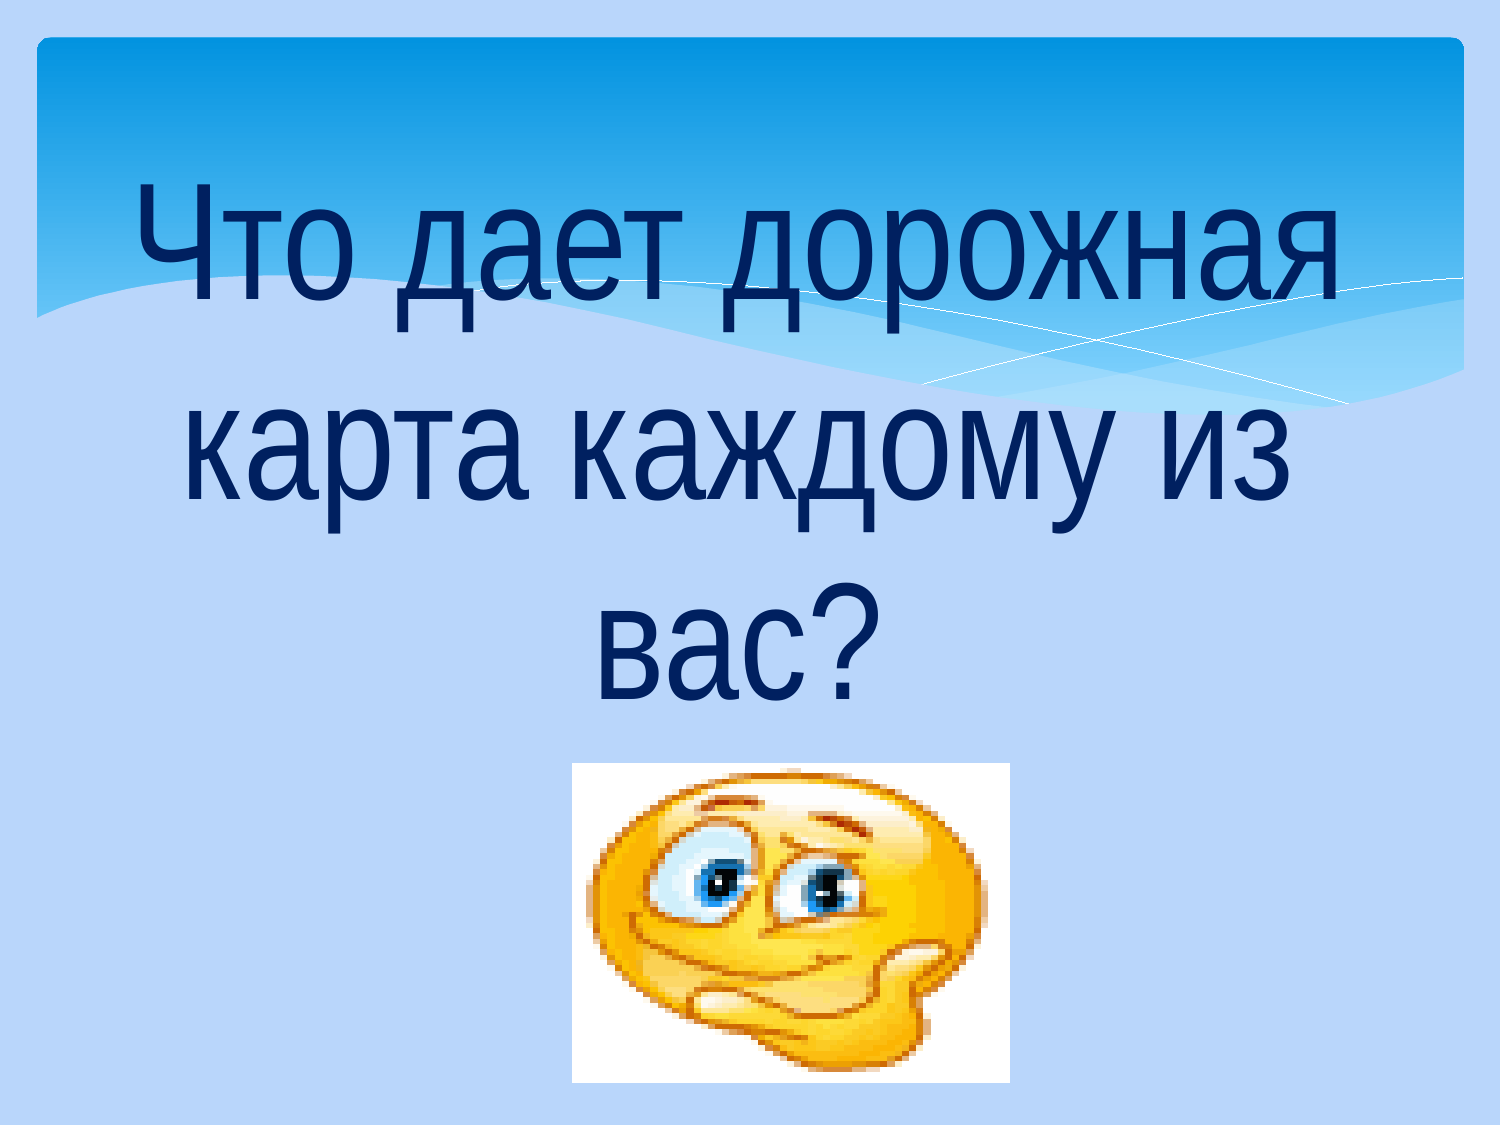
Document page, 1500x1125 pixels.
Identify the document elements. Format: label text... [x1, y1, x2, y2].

list Что дает дорожная карта каждому из вас? [41, 125, 1436, 764]
picture [572, 763, 1011, 1083]
